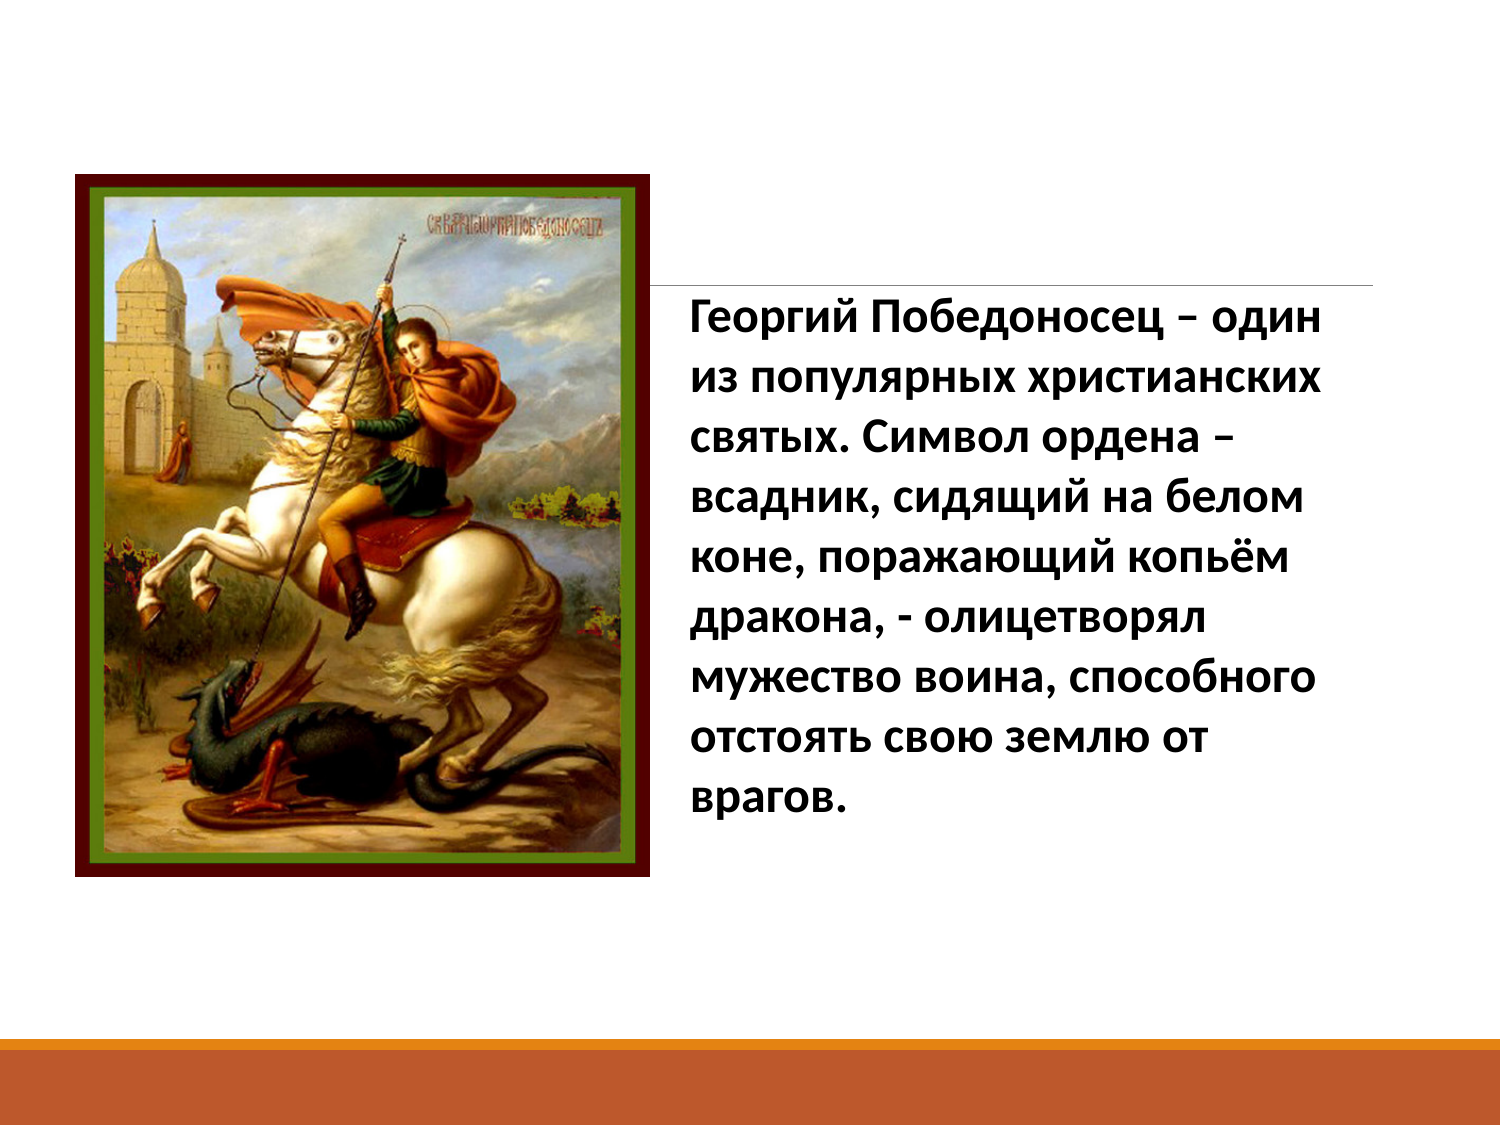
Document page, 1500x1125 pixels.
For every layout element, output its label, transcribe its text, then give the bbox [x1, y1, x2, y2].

picture [74, 174, 651, 877]
text_box Георгий Победоносец – один из популярных христианских святых. Символ ордена – всадник, сидящий на белом коне, поражающий копьём дракона, - олицетворял мужество воина, способного отстоять свою землю от врагов. [675, 274, 1388, 830]
